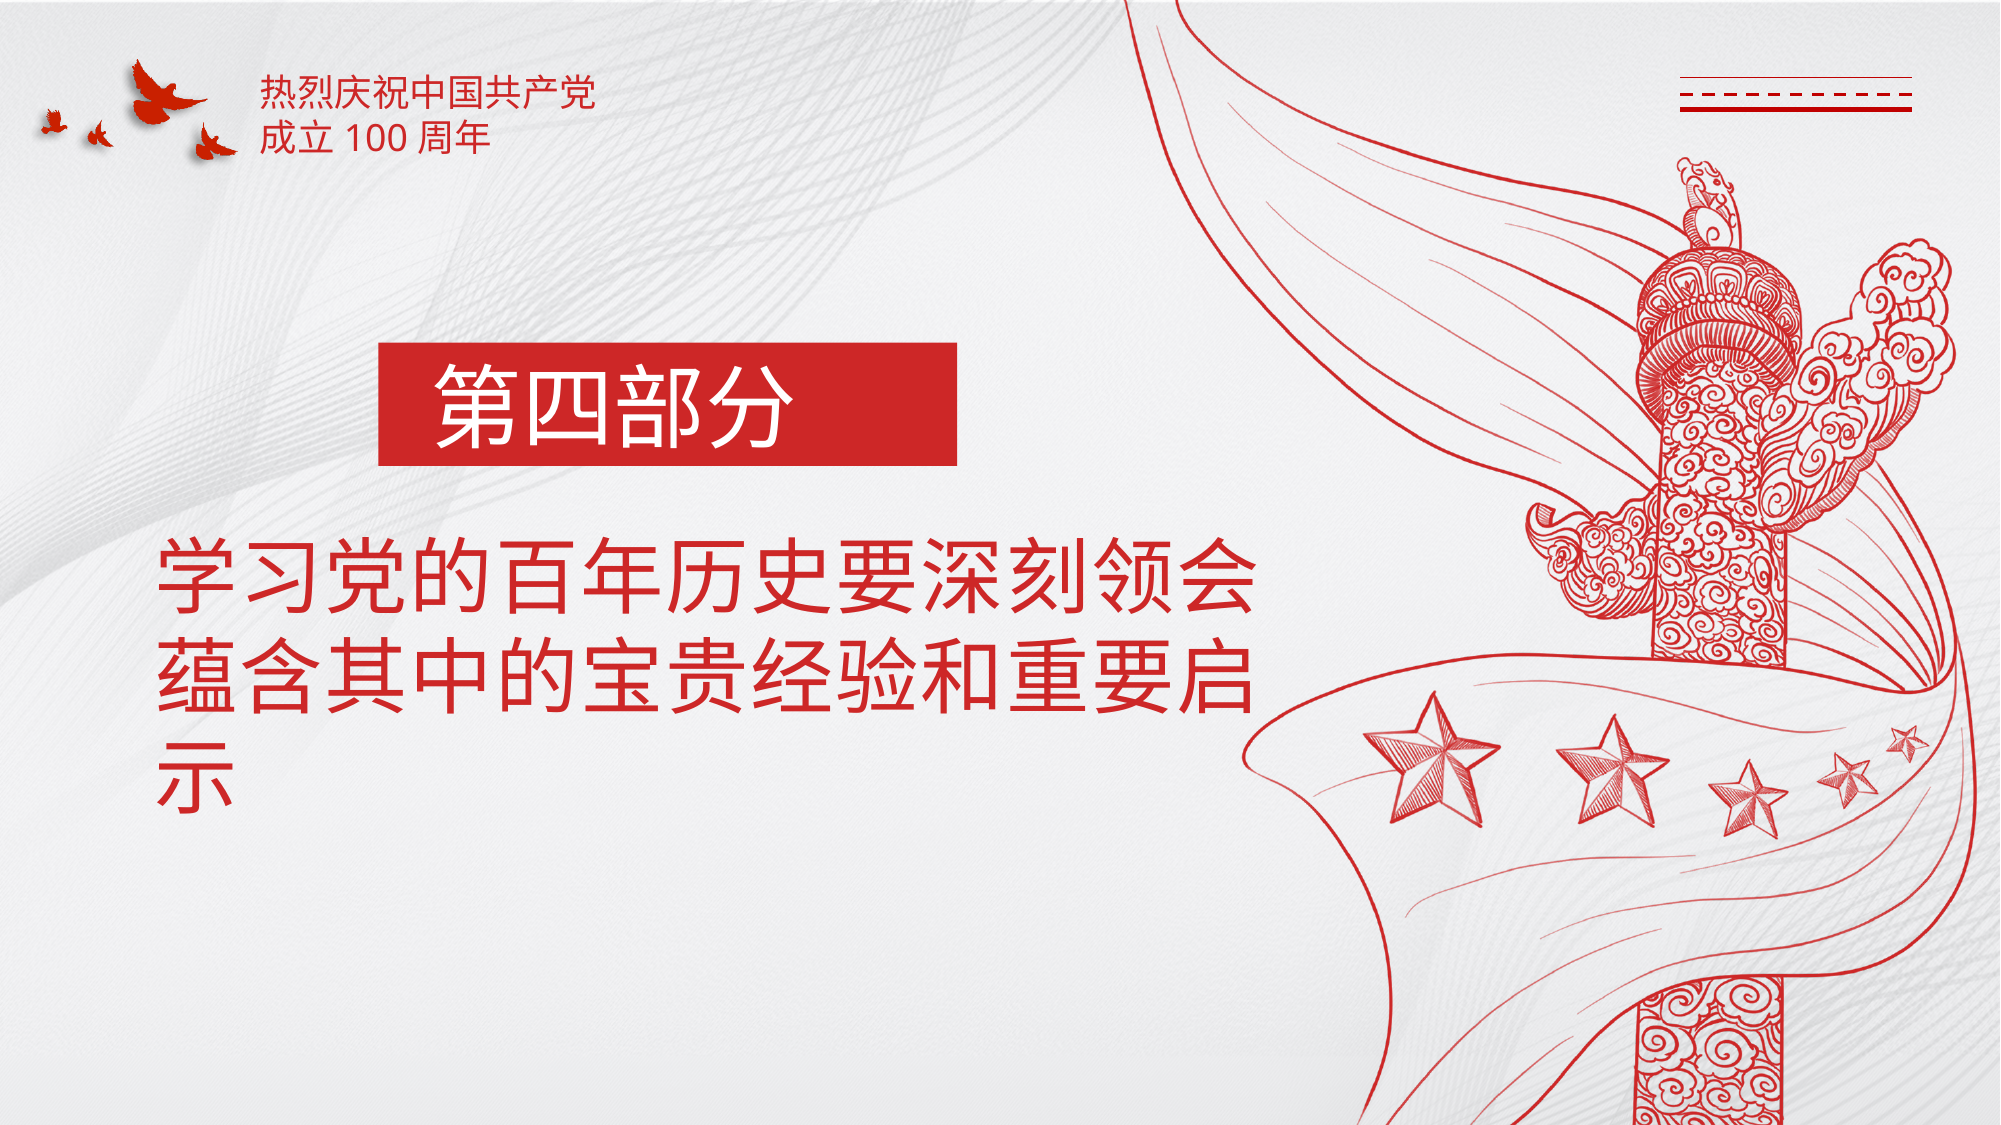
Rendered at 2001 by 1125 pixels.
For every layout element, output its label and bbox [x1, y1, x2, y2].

text_box [41, 59, 1123, 168]
text_box [378, 342, 958, 469]
picture [0, 0, 2000, 1125]
